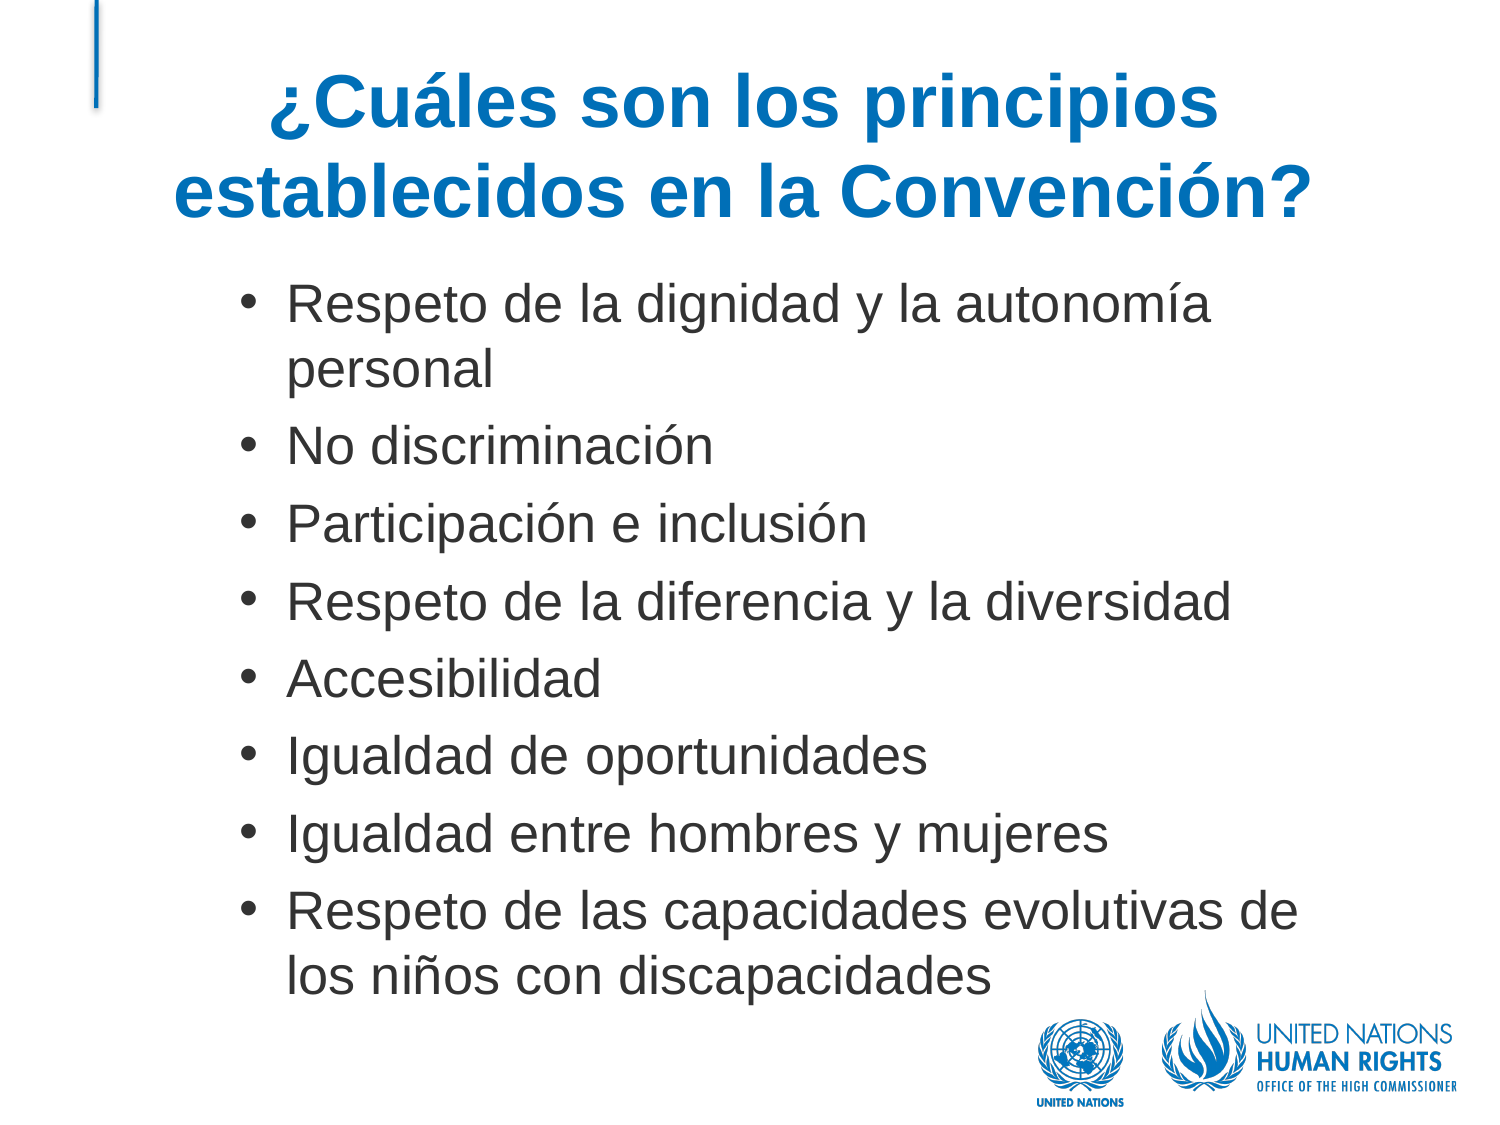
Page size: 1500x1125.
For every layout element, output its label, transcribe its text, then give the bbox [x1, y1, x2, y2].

text_box Respeto de la dignidad y la autonomía personal No discriminación Participación e inclusión Respeto de la diferencia y la diversidad Accesibilidad Igualdad de oportunidades Igualdad entre hombres y mujeres Respeto de las capacidades evolutivas de los niños con discapacidades [166, 260, 1354, 980]
picture [1037, 990, 1457, 1107]
title ¿Cuáles son los principios establecidos en la Convención? [52, 45, 1437, 224]
